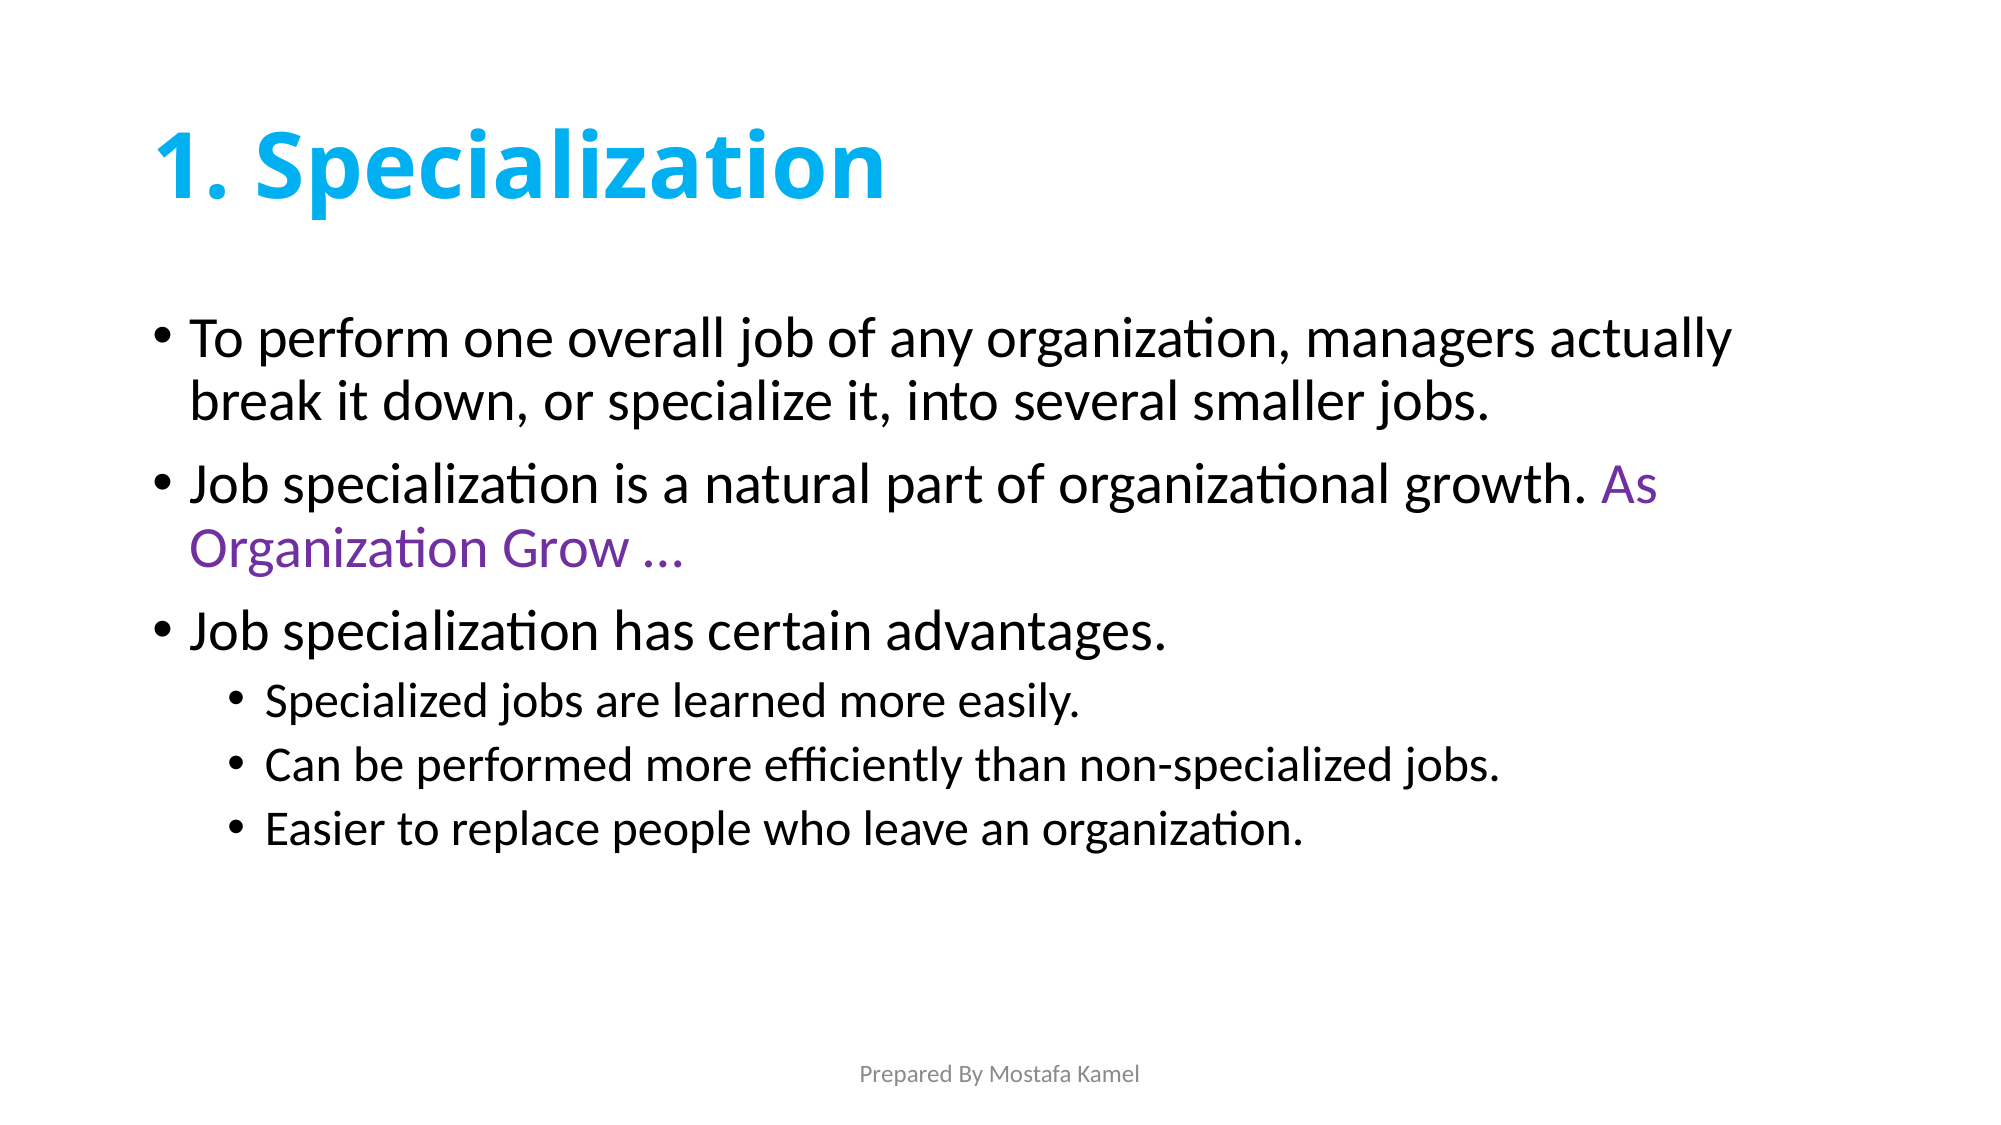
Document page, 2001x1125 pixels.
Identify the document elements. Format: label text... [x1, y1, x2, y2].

list To perform one overall job of any organization, managers actually break it down, or specialize it, into several smaller jobs. Job specialization is a natural part of organizational growth. As Organization Grow … Job specialization has certain advantages. Specialized jobs are learned more easily. Can be performed more efficiently than non-specialized jobs. Easier to replace people who leave an organization. [137, 299, 1863, 1014]
footer Prepared By Mostafa Kamel [662, 1042, 1338, 1103]
title 1. Specialization [137, 59, 1863, 278]
